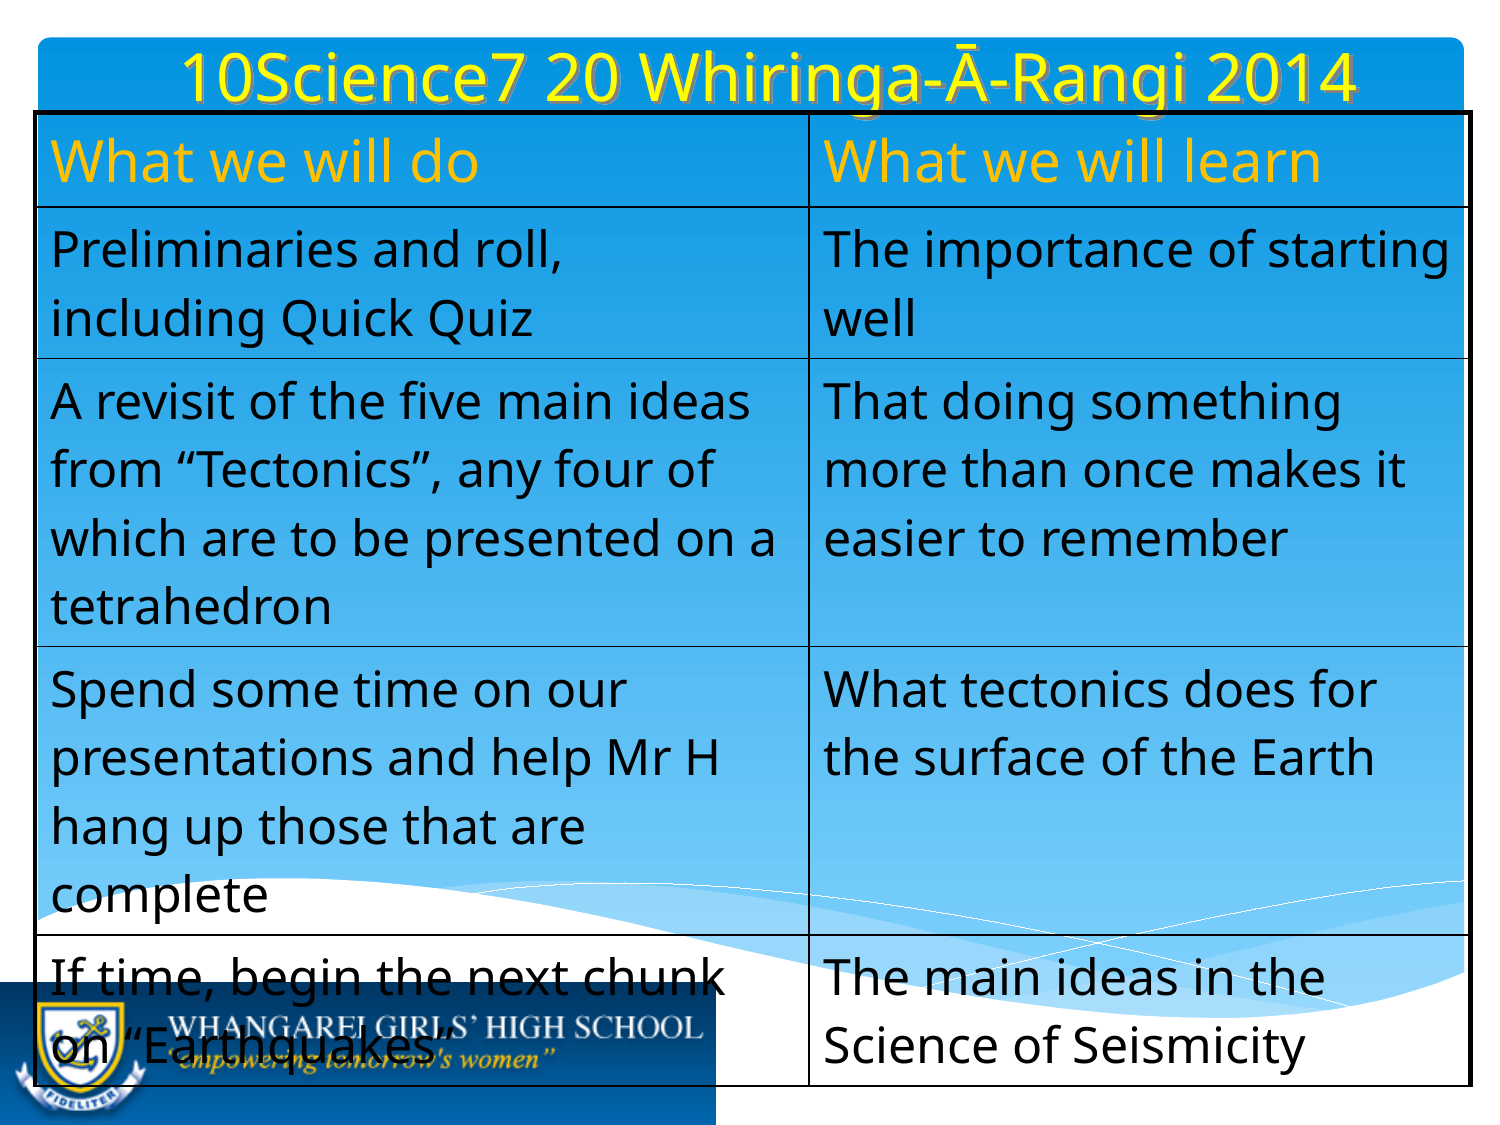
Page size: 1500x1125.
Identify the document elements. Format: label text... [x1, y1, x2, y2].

picture [0, 982, 716, 1125]
table_cell The main ideas in the Science of Seismicity [810, 936, 1468, 1085]
text_box 10Science7 20 Whiringa-Ā-Rangi 2014 [162, 24, 1375, 110]
table_cell A revisit of the five main ideas from “Tectonics”, any four of which are to be presented on a tetrahedron [37, 359, 808, 646]
table_cell Preliminaries and roll, including Quick Quiz [37, 208, 808, 358]
table_header What we will learn [810, 115, 1468, 206]
table_cell The importance of starting well [810, 208, 1468, 358]
table_header What we will do [37, 115, 808, 206]
table_cell That doing something more than once makes it easier to remember [810, 359, 1468, 646]
table_cell Spend some time on our presentations and help Mr H hang up those that are complete [37, 647, 808, 934]
table_cell If time, begin the next chunk on “Earthquakes” [37, 936, 808, 1085]
table_cell What tectonics does for the surface of the Earth [810, 647, 1468, 934]
